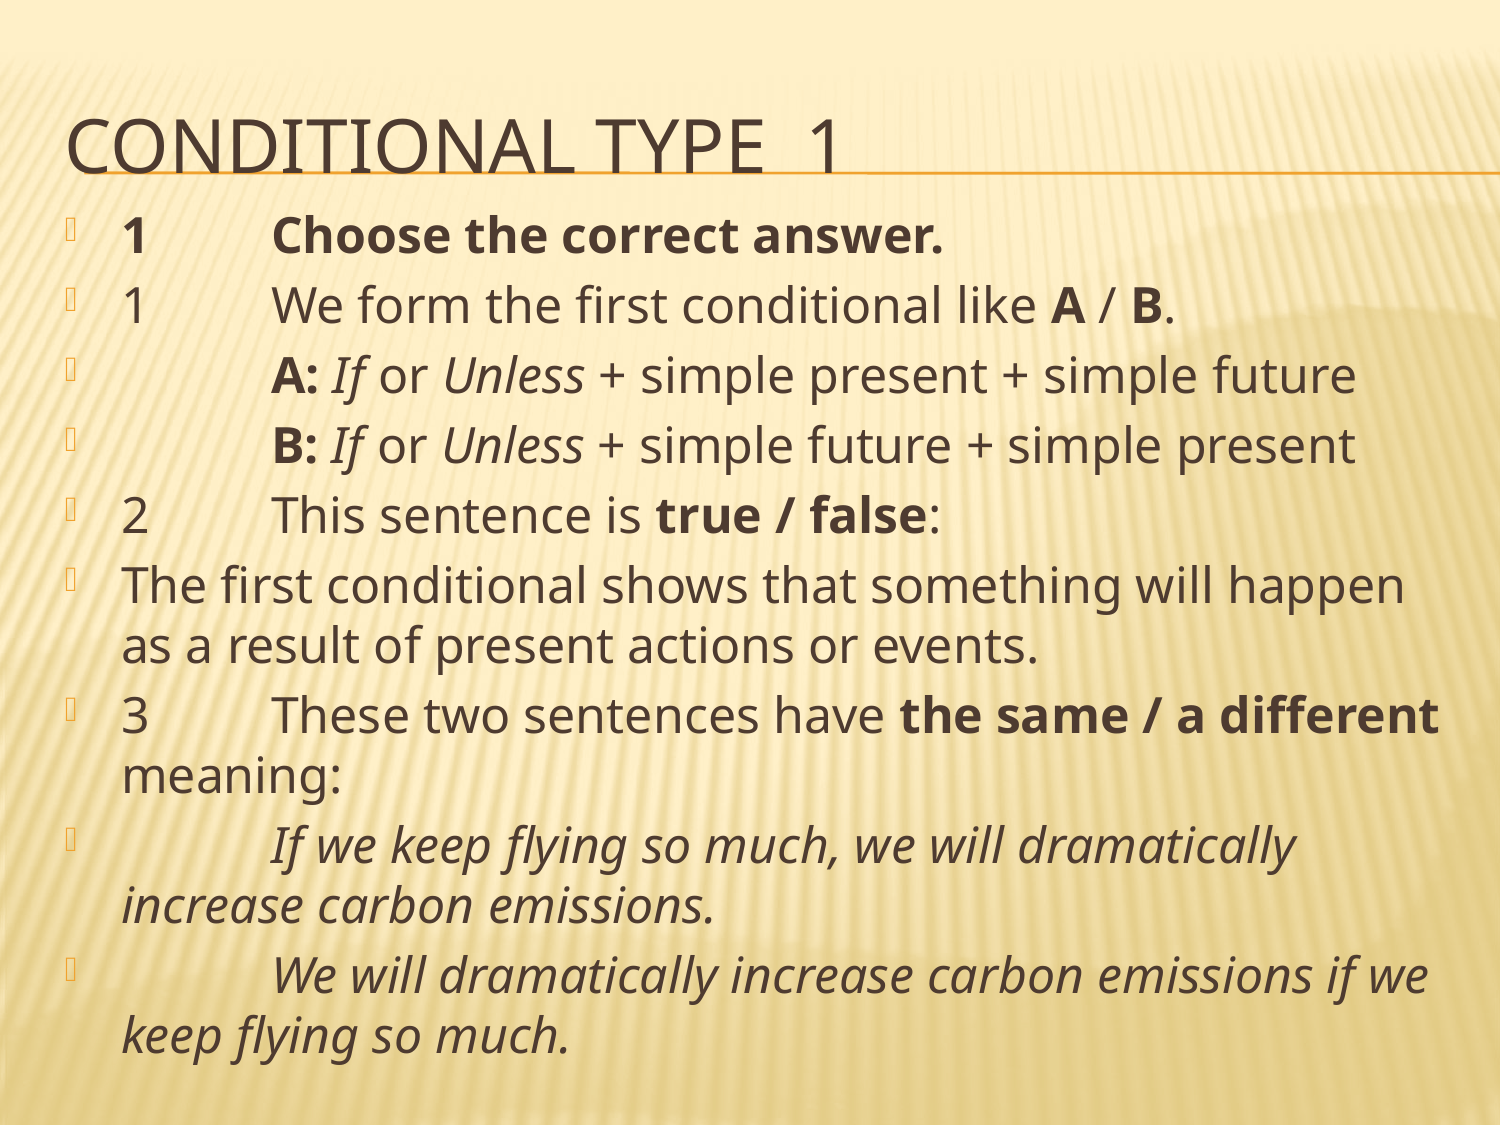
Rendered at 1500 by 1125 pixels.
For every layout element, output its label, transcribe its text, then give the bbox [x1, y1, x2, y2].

list 1 Choose the correct answer. 1 We form the first conditional like A / B. A: If or Unless + simple present + simple future B: If or Unless + simple future + simple present 2 This sentence is true / false: The first conditional shows that something will happen as a result of present actions or events. 3 These two sentences have the same / a different meaning: If we keep flying so much, we will dramatically increase carbon emissions. We will dramatically increase carbon emissions if we keep flying so much. [50, 196, 1475, 1035]
title Conditional Type 1 [50, 75, 1475, 196]
